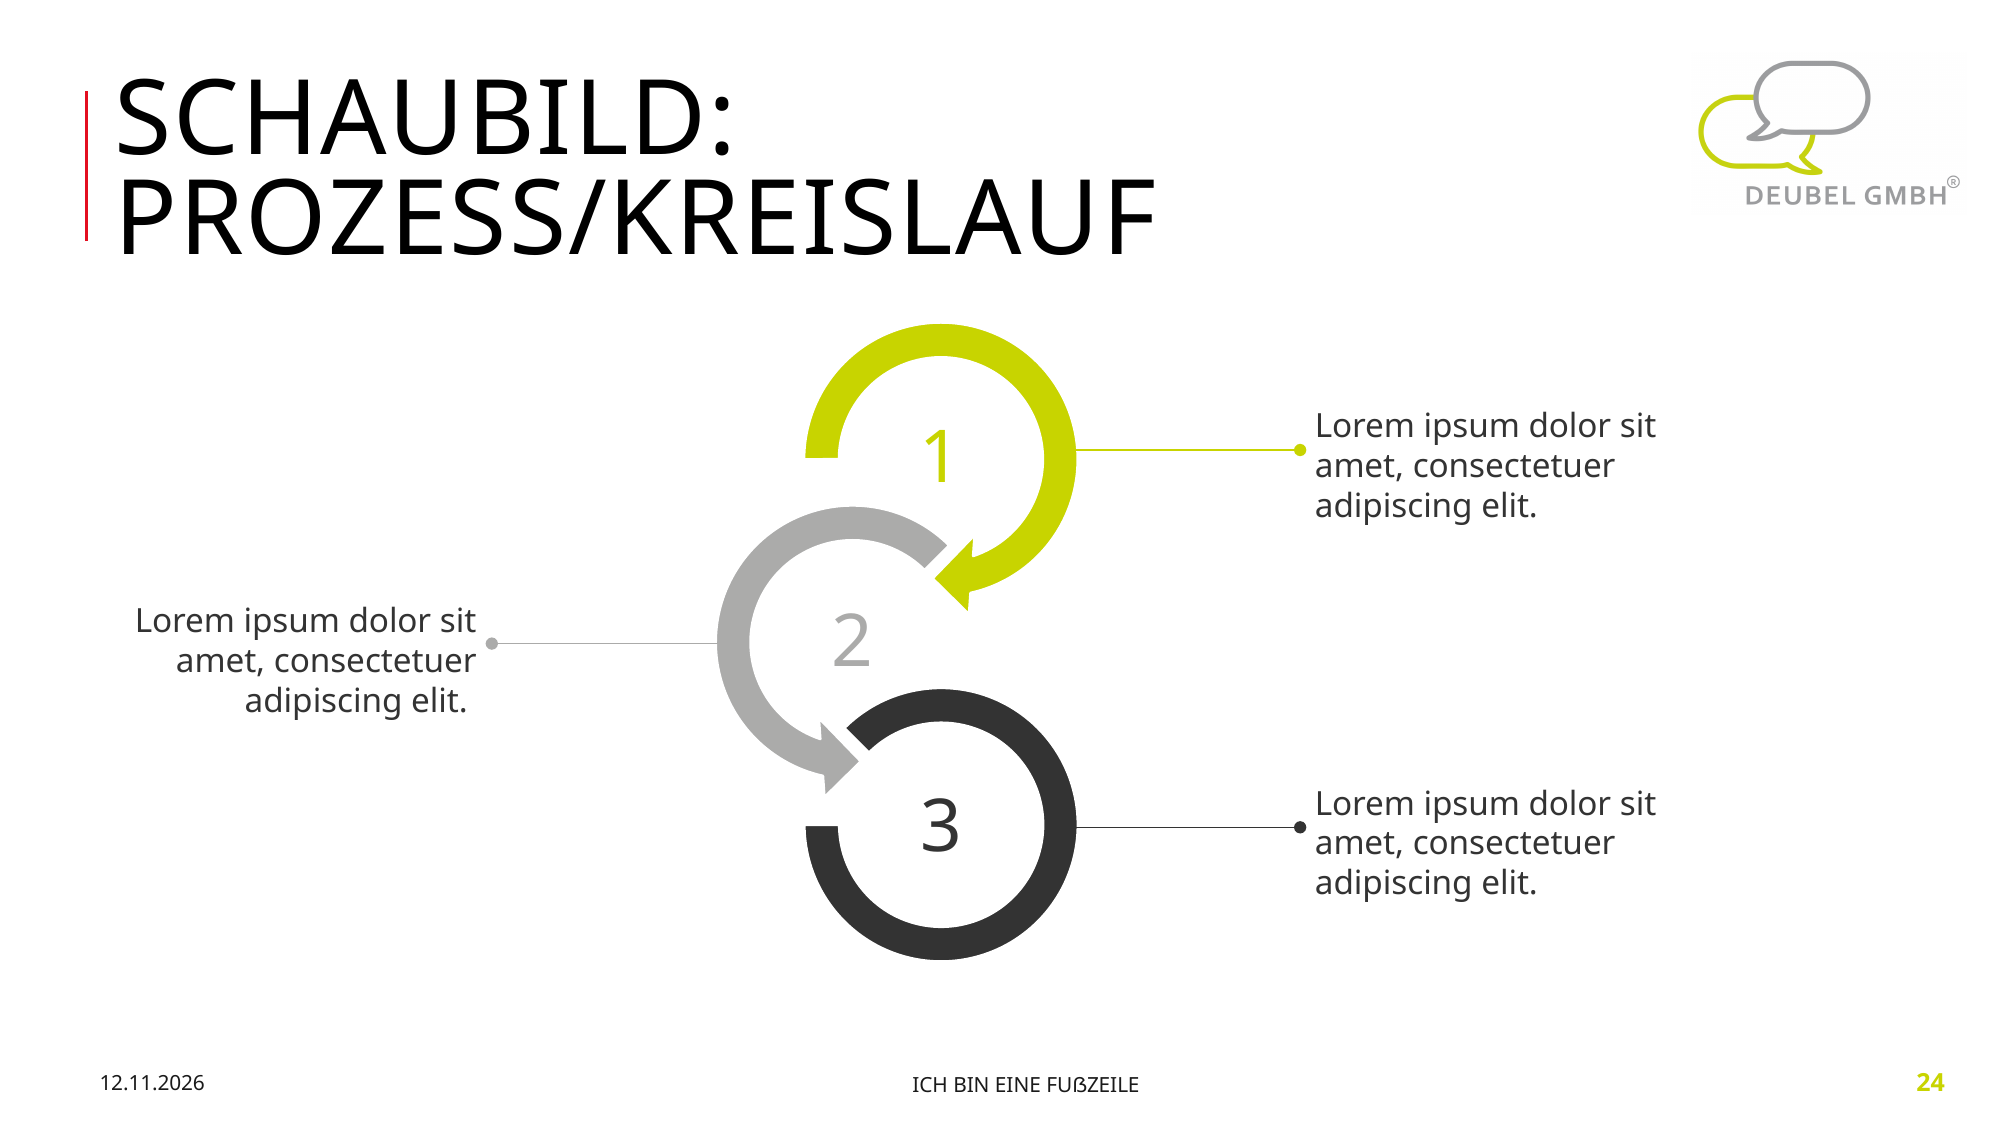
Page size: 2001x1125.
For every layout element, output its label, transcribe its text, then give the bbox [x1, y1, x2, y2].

footer Ich bin eine Fußzeile [343, 1061, 1709, 1107]
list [84, 299, 1710, 962]
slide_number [84, 1061, 328, 1107]
picture [1692, 52, 1967, 215]
slide_number 24 [1727, 1061, 1945, 1107]
title Schaubild: Prozess/Kreislauf [84, 51, 1692, 297]
